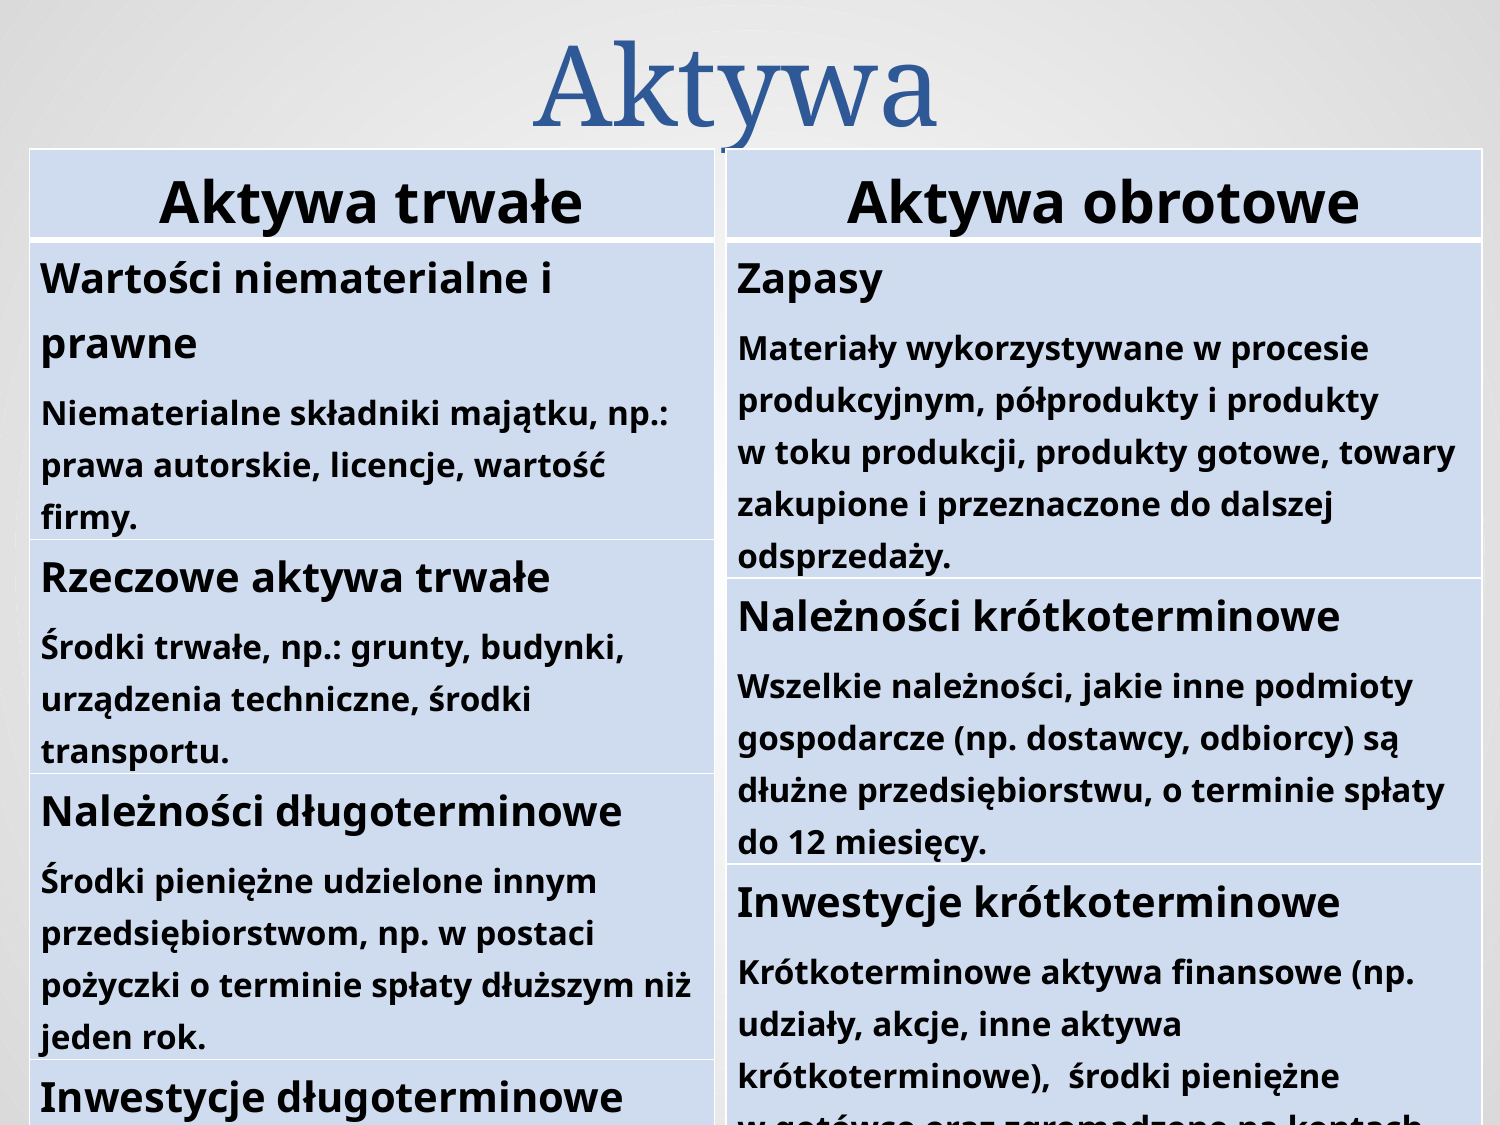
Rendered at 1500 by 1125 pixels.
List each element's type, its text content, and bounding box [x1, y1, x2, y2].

table_cell Inwestycje krótkoterminowe Krótkoterminowe aktywa finansowe (np. udziały, akcje, inne aktywa krótkoterminowe), środki pieniężne w gotówce oraz zgromadzone na kontach bankowych. [727, 865, 1481, 1125]
title Aktywa [76, 19, 1427, 157]
table_cell Wartości niematerialne i prawne Niematerialne składniki majątku, np.: prawa autorskie, licencje, wartość firmy. [30, 243, 714, 539]
table_cell Należności długoterminowe Środki pieniężne udzielone innym przedsiębiorstwom, np. w postaci pożyczki o terminie spłaty dłuższym niż jeden rok. [30, 774, 714, 1059]
table_cell Zapasy Materiały wykorzystywane w procesie produkcyjnym, półprodukty i produkty w toku produkcji, produkty gotowe, towary zakupione i przeznaczone do dalszej odsprzedaży. [727, 243, 1481, 577]
table_cell Rzeczowe aktywa trwałe Środki trwałe, np.: grunty, budynki, urządzenia techniczne, środki transportu. [30, 540, 714, 773]
table_cell Należności krótkoterminowe Wszelkie należności, jakie inne podmioty gospodarcze (np. dostawcy, odbiorcy) są dłużne przedsiębiorstwu, o terminie spłaty do 12 miesięcy. [727, 579, 1481, 863]
table_header Aktywa obrotowe [727, 150, 1481, 237]
table_header Aktywa trwałe [30, 150, 714, 237]
table_cell Inwestycje długoterminowe Długoterminowe aktywa finansowe i rzeczowe, np.: udziały, akcje, obligacje, nieruchomości. [30, 1060, 714, 1125]
